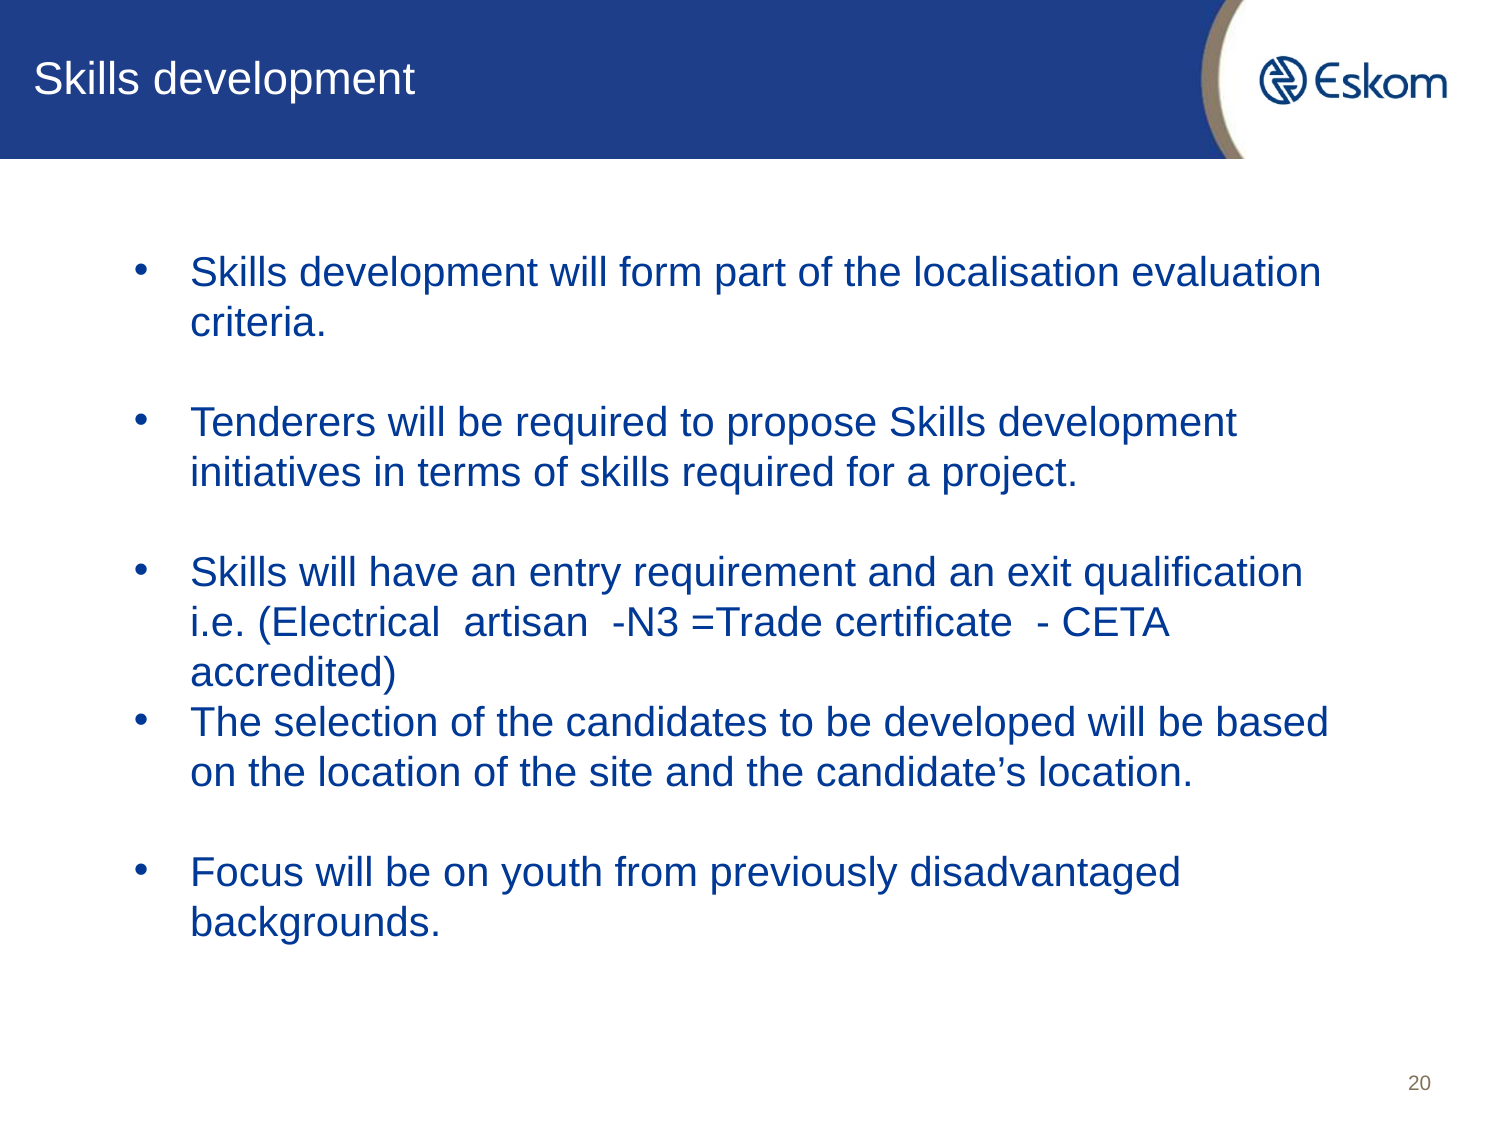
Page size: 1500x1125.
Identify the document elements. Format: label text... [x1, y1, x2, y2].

picture [0, 0, 1246, 159]
text_box Skills development [33, 54, 1187, 105]
picture [1257, 55, 1450, 105]
text_box Skills development will form part of the localisation evaluation criteria. Tenderers will be required to propose Skills development initiatives in terms of skills required for a project. Skills will have an entry requirement and an exit qualification i.e. (Electrical artisan -N3 =Trade certificate - CETA accredited) The selection of the candidates to be developed will be based on the location of the site and the candidate’s location. Focus will be on youth from previously disadvantaged backgrounds. [119, 236, 1347, 1027]
slide_number 20 [1175, 1058, 1447, 1103]
